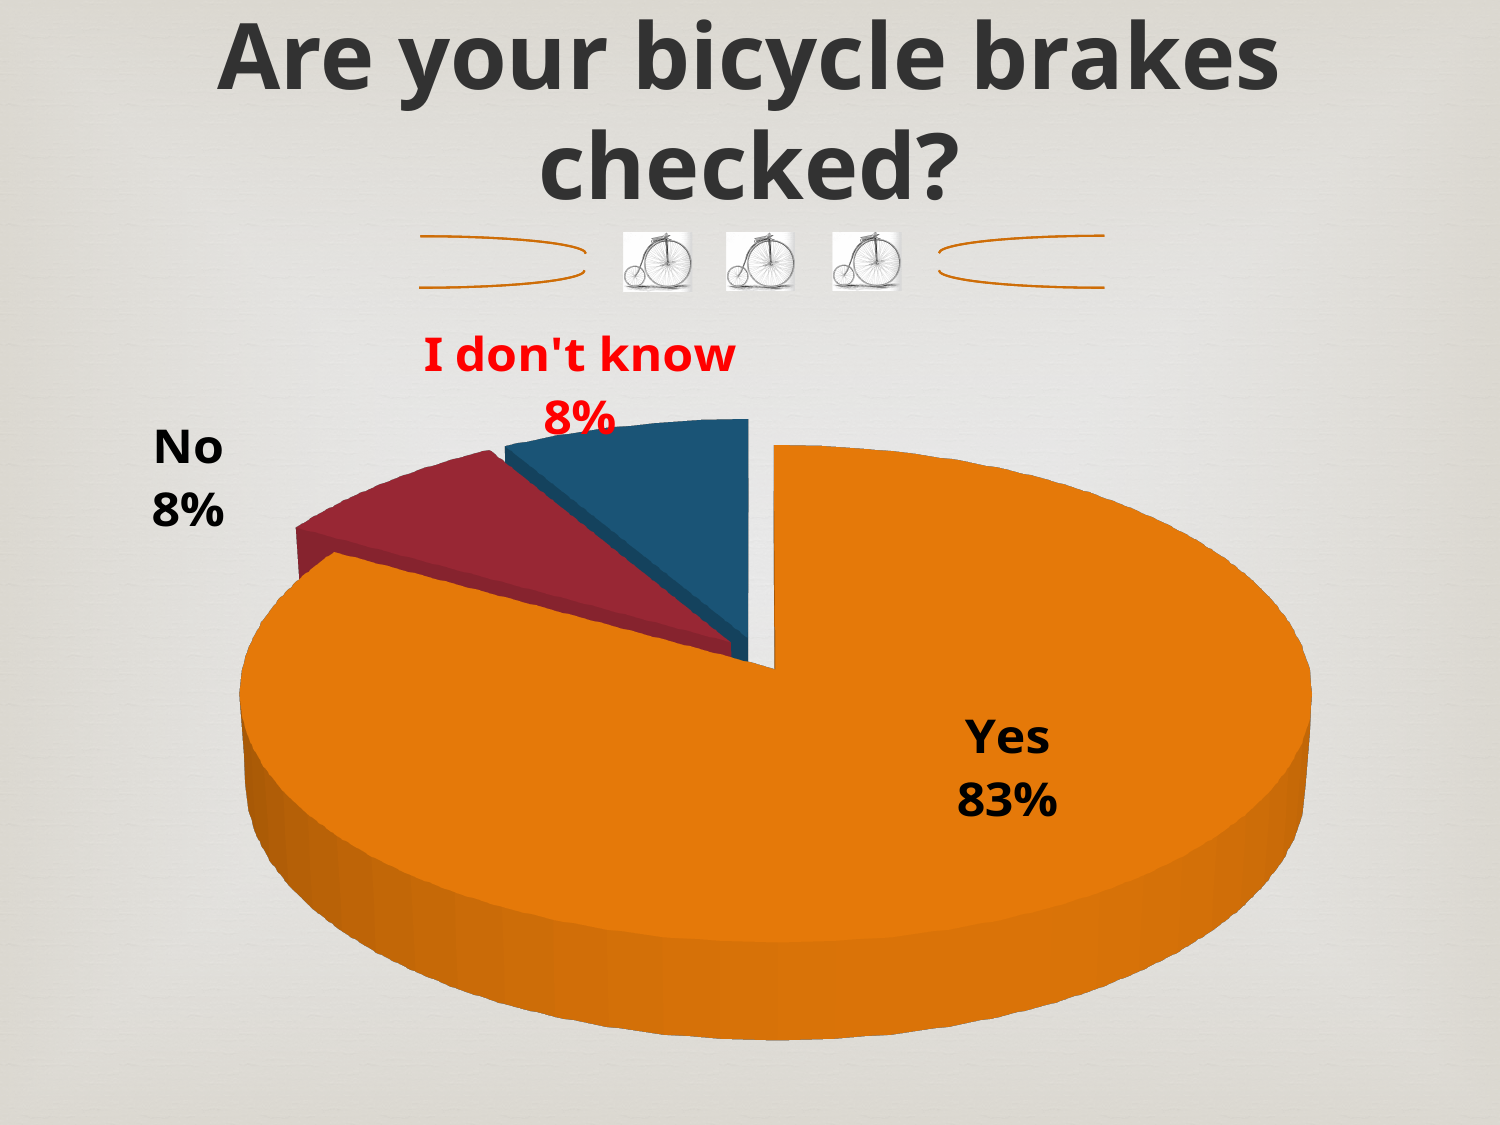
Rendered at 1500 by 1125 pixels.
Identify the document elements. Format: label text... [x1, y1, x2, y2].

chart [0, 290, 1500, 1125]
title Are your bicycle brakes checked? [5, 7, 1494, 209]
picture [726, 232, 795, 290]
picture [623, 232, 693, 290]
picture [832, 232, 902, 290]
